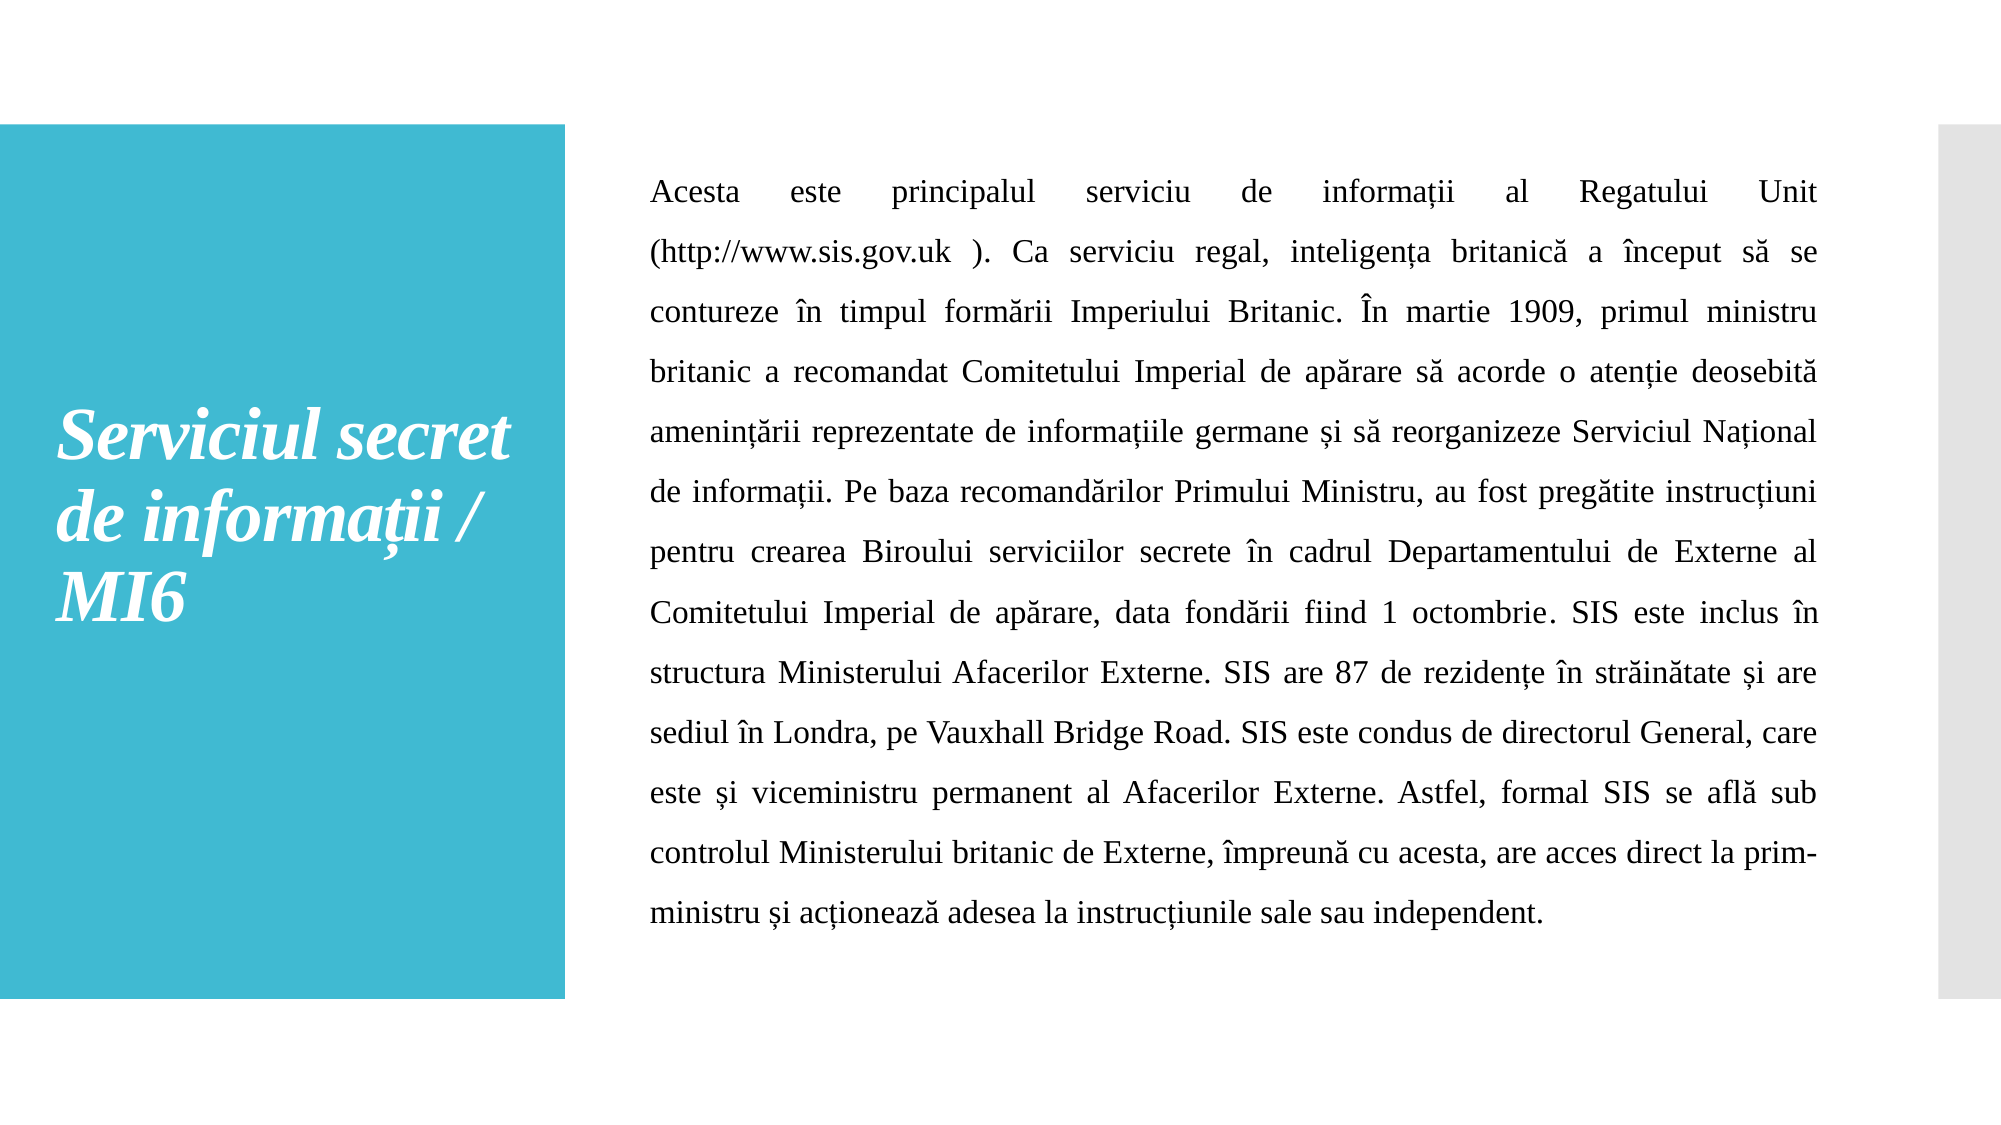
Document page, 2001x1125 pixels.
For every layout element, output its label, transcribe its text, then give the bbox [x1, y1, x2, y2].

list Acesta este principalul serviciu de informații al Regatului Unit (http://www.sis.gov.uk ). Ca serviciu regal, inteligența britanică a început să se contureze în timpul formării Imperiului Britanic. În martie 1909, primul ministru britanic a recomandat Comitetului Imperial de apărare să acorde o atenție deosebită amenințării reprezentate de informațiile germane și să reorganizeze Serviciul Național de informații. Pe baza recomandărilor Primului Ministru, au fost pregătite instrucțiuni pentru crearea Biroului serviciilor secrete în cadrul Departamentului de Externe al Comitetului Imperial de apărare, data fondării fiind 1 octombrie. SIS este inclus în structura Ministerului Afacerilor Externe. SIS are 87 de rezidențe în străinătate și are sediul în Londra, pe Vauxhall Bridge Road. SIS este condus de directorul General, care este și viceministru permanent al Afacerilor Externe. Astfel, formal SIS se află sub controlul Ministerului britanic de Externe, împreună cu acesta, are acces direct la prim-ministru și acționează adesea la instrucțiunile sale sau independent. [634, 141, 1835, 982]
title Serviciul secret de informații / MI6 [41, 184, 525, 940]
